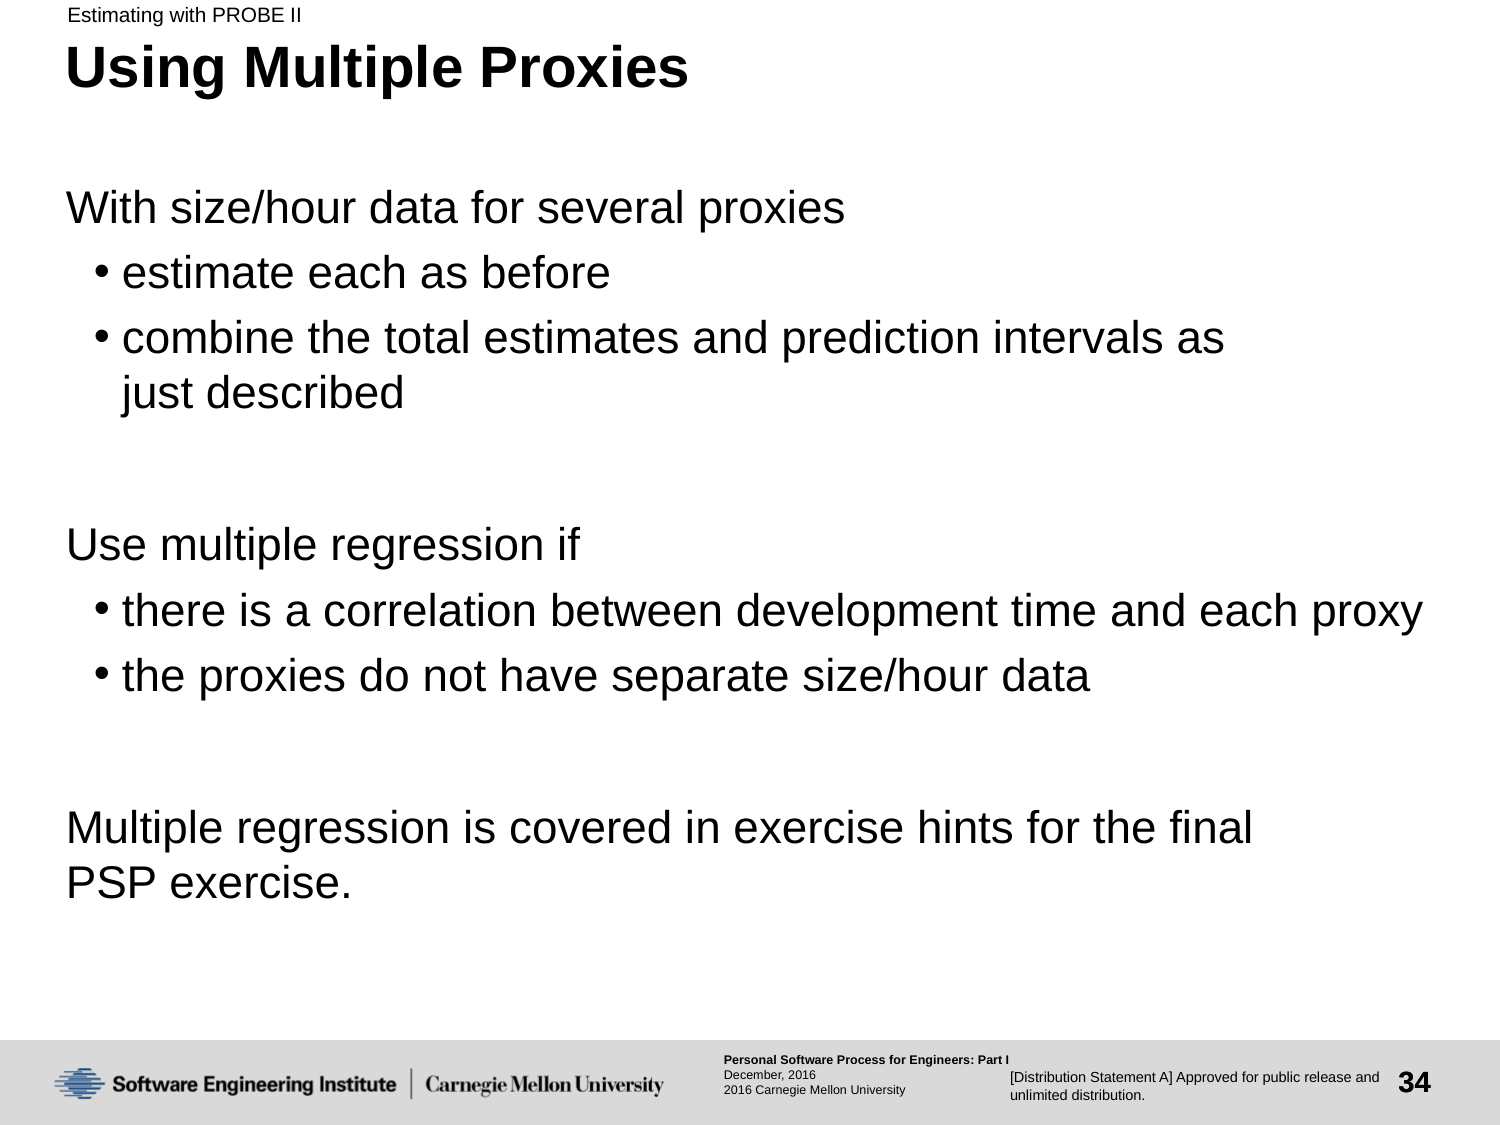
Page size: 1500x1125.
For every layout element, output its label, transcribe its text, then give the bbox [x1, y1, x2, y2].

title Using Multiple Proxies [65, 37, 1313, 148]
picture [46, 1061, 673, 1104]
list With size/hour data for several proxies estimate each as before combine the total estimates and prediction intervals as just described Use multiple regression if there is a correlation between development time and each proxy the proxies do not have separate size/hour data Multiple regression is covered in exercise hints for the final PSP exercise. [65, 177, 1431, 1000]
text_box Estimating with PROBE II [67, 1, 752, 27]
